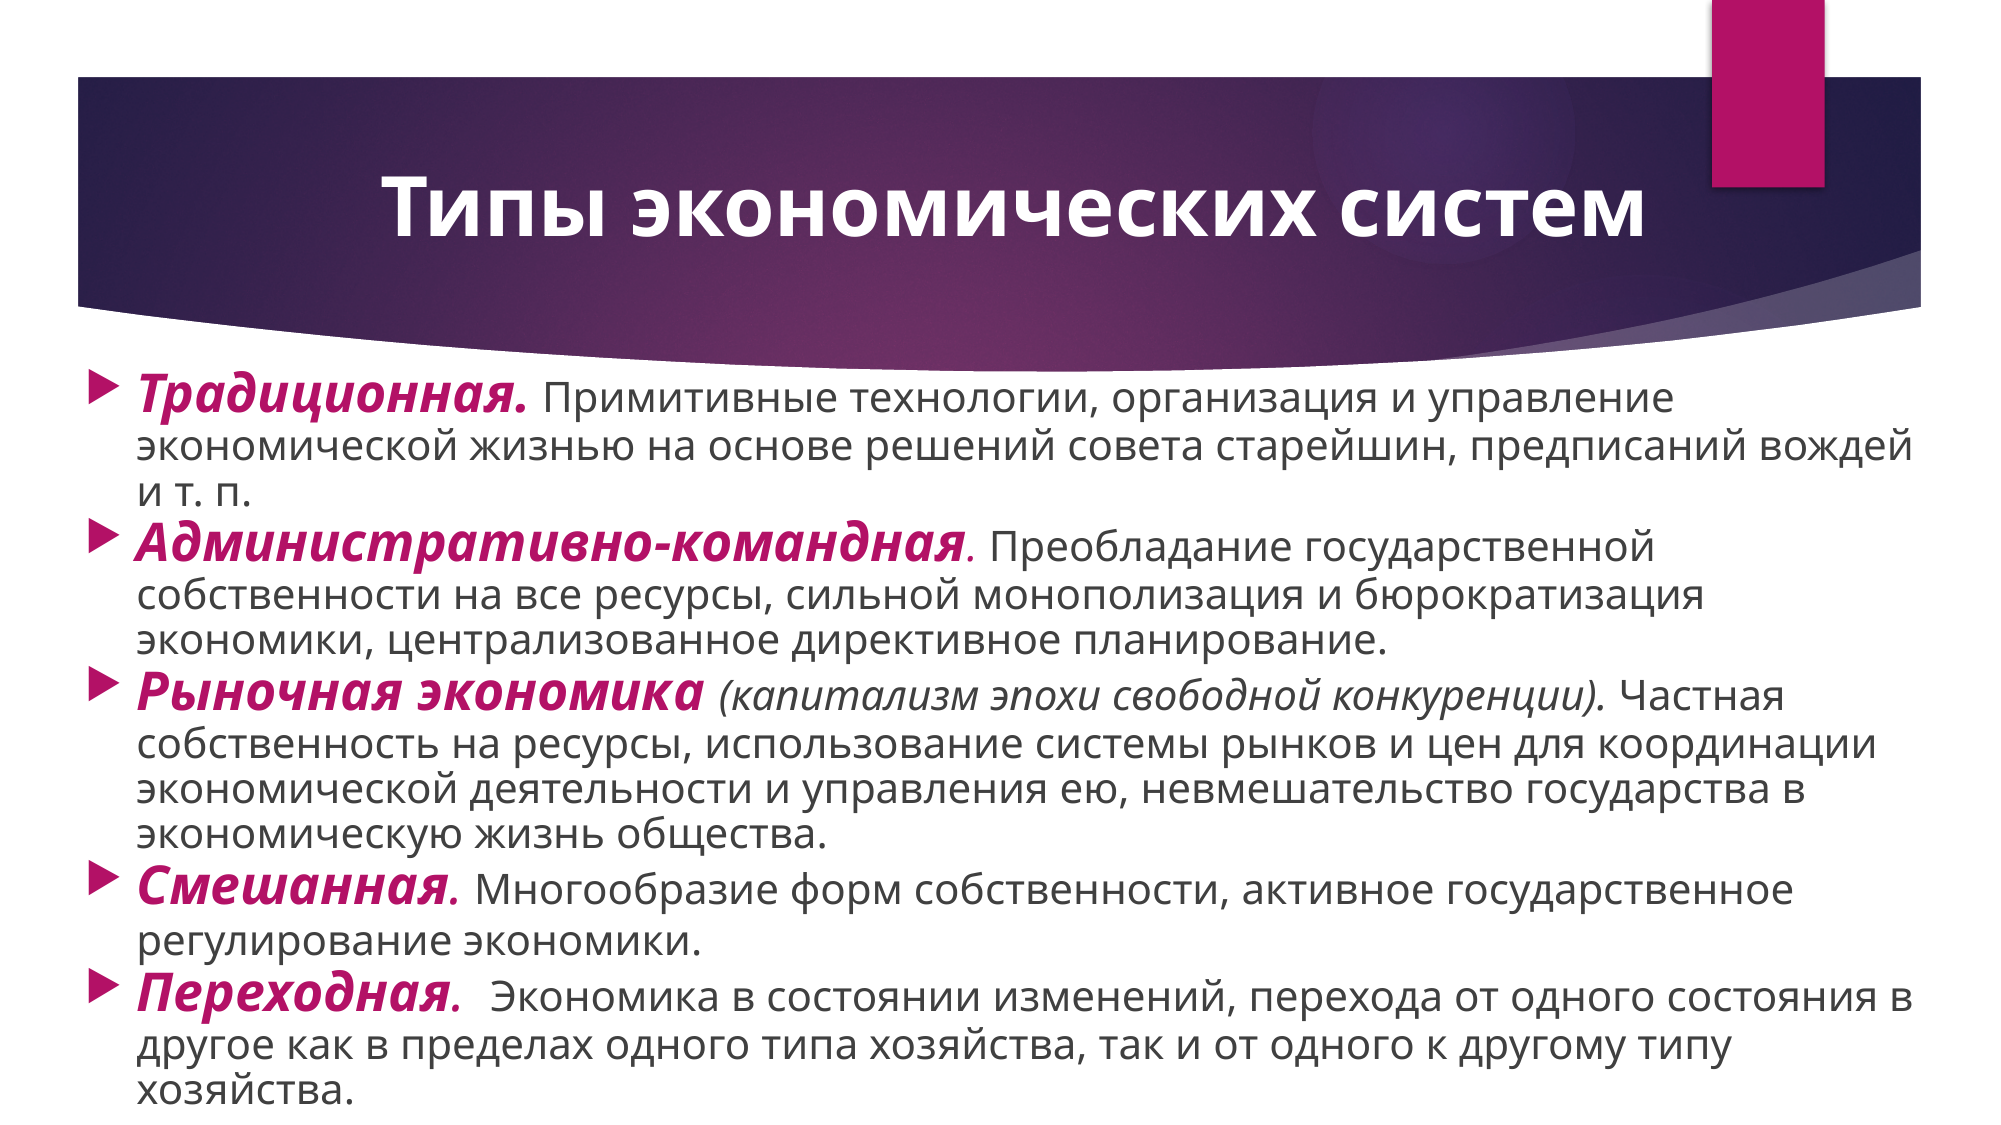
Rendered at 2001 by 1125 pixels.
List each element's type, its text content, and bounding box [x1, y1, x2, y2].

list Традиционная. Примитивные технологии, организация и управление экономической жизнью на основе решений совета старейшин, предписаний вождей и т. п. Административно-командная. Преобладание государственной собственности на все ресурсы, сильной монополизация и бюрократизация экономики, централизованное директивное планирование. Рыночная экономика (капитализм эпохи свободной конкуренции). Частная собственность на ресурсы, использование системы рынков и цен для координации экономической деятельности и управления ею, невмешательство государства в экономическую жизнь общества. Смешанная. Многообразие форм собственности, активное государственное регулирование экономики. Переходная. Экономика в состоянии изменений, перехода от одного состояния в другое как в пределах одного типа хозяйства, так и от одного к другому типу хозяйства. [69, 359, 1961, 1125]
title Типы экономических систем [340, 145, 1691, 248]
